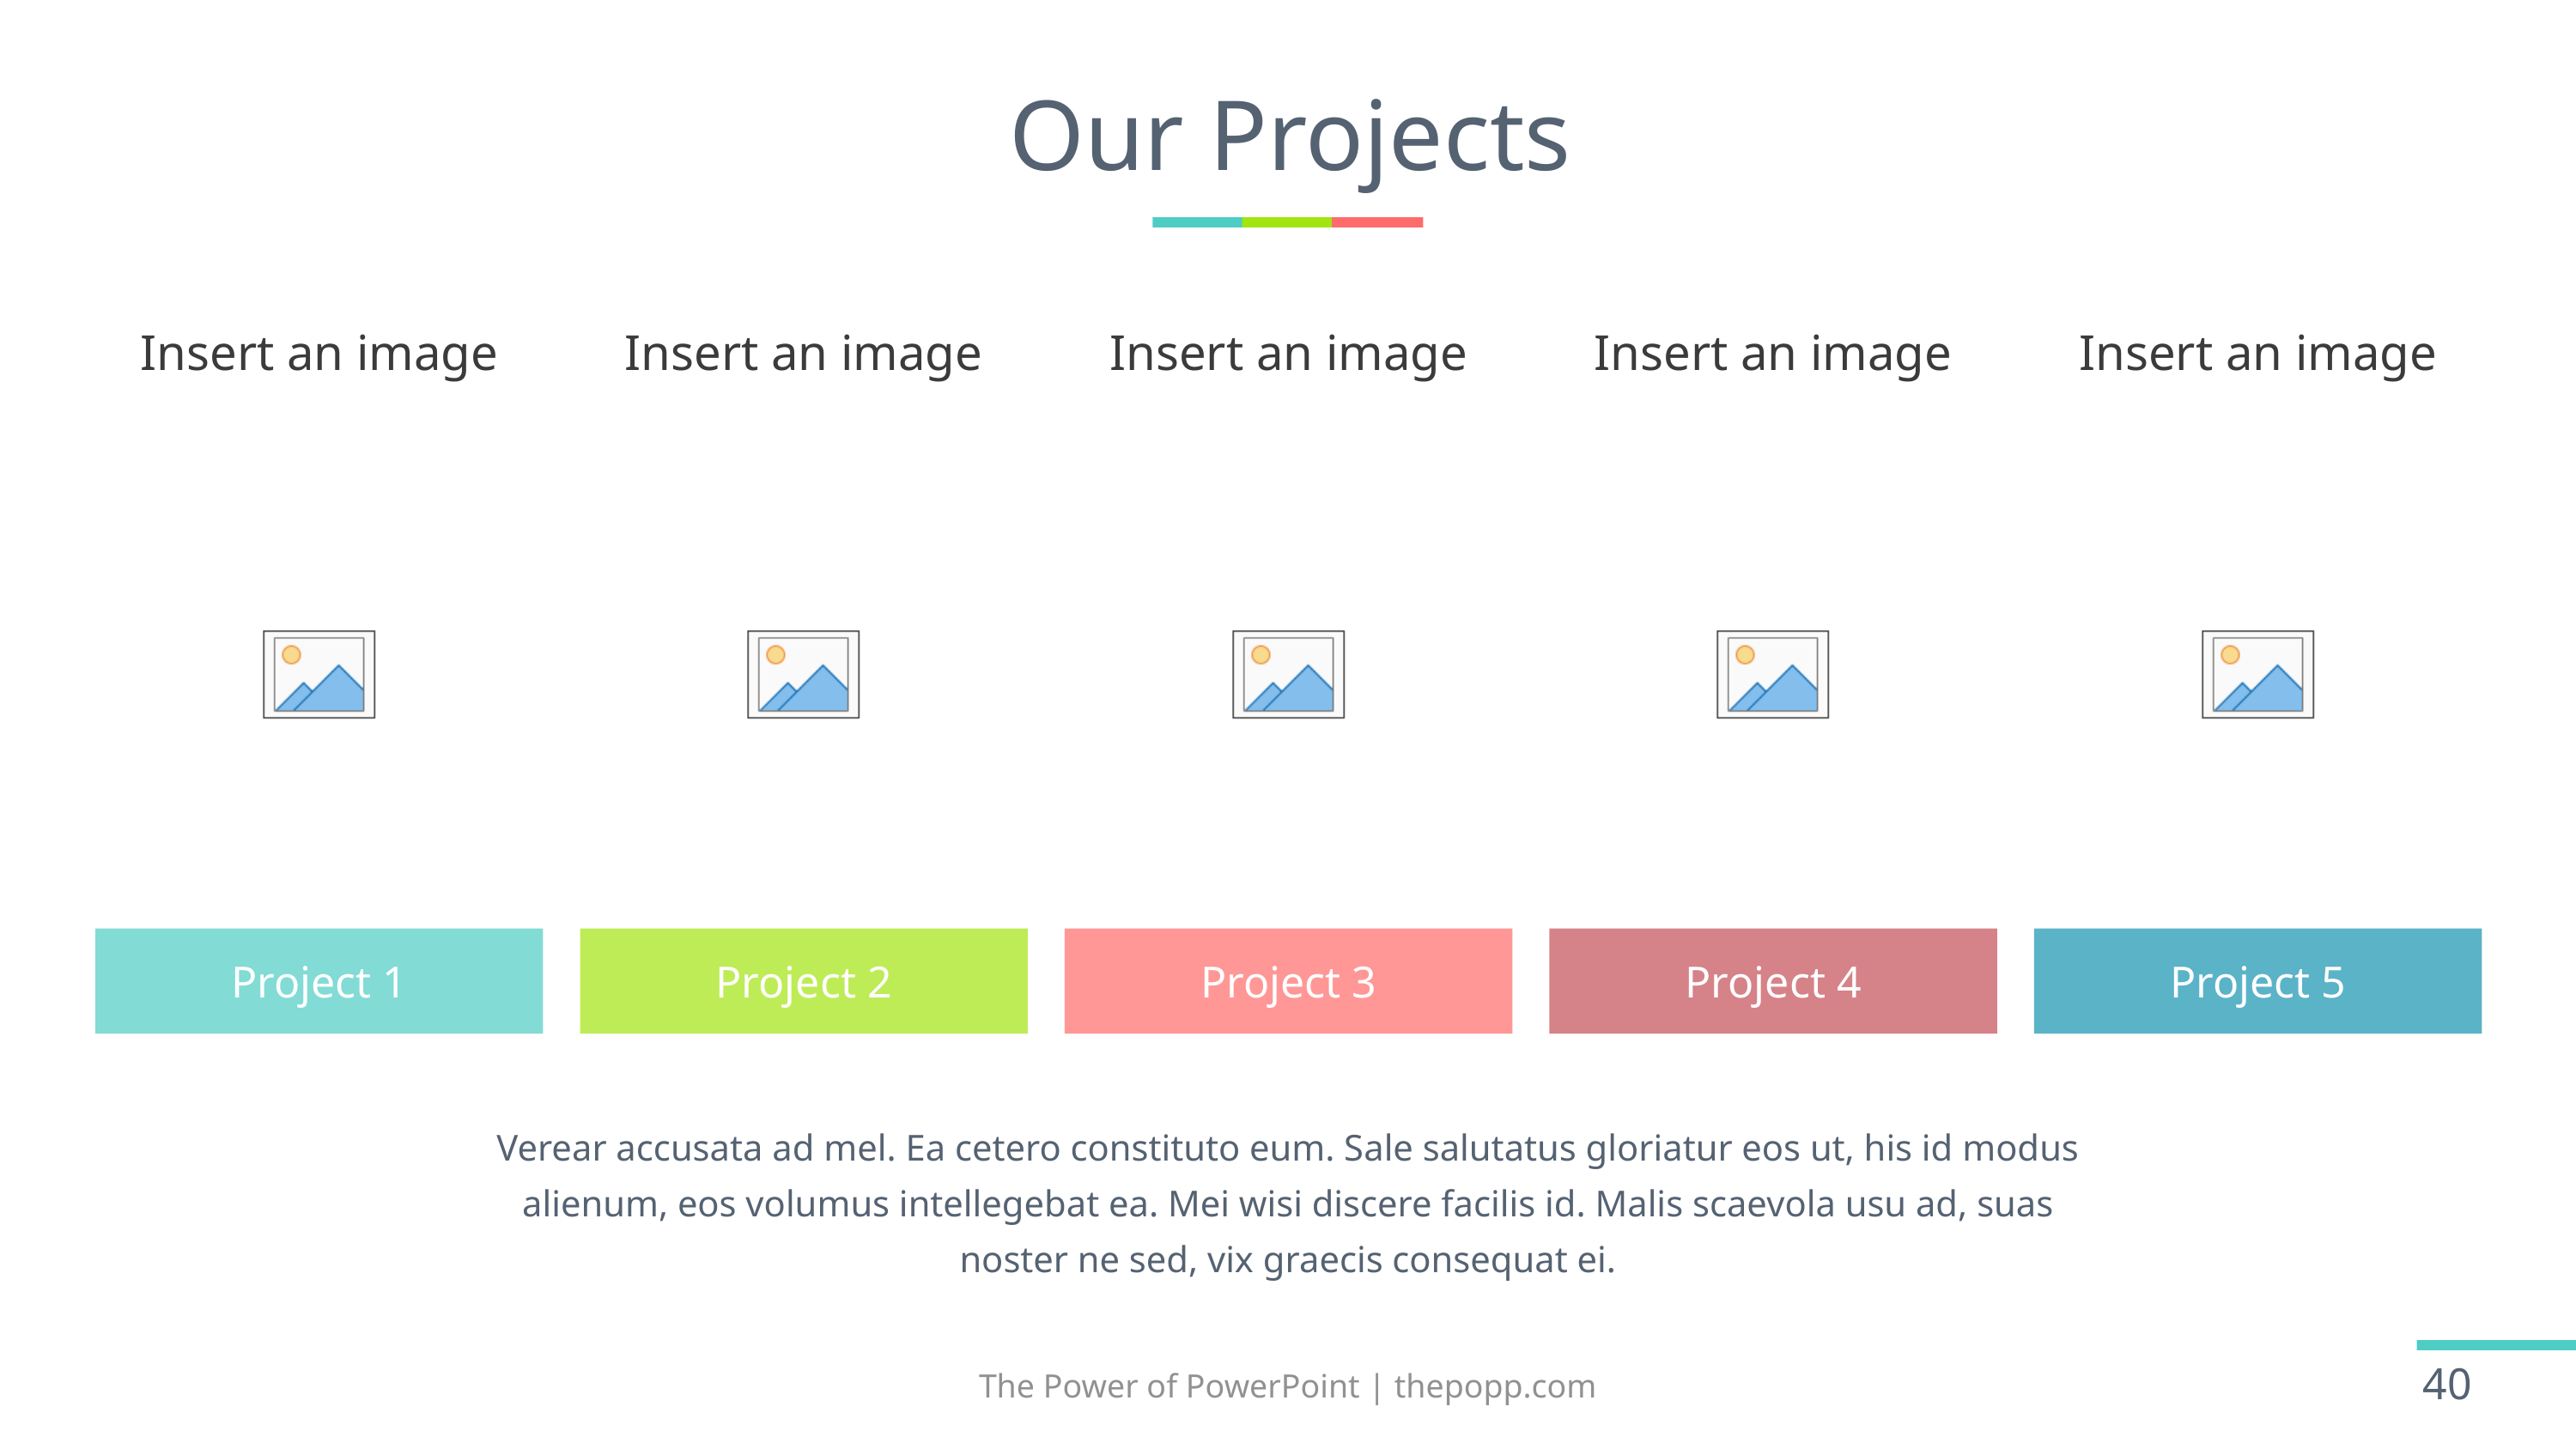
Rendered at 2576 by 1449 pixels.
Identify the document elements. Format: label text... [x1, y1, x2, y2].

picture [1064, 316, 1513, 1034]
list Verear accusata ad mel. Ea cetero constituto eum. Sale salutatus gloriatur eos ut, his id modus alienum, eos volumus intellegebat ea. Mei wisi discere facilis id. Malis scaevola usu ad, suas noster ne sed, vix graecis consequat ei. [450, 1088, 2126, 1304]
picture [2033, 316, 2482, 1034]
title Our Projects [69, 49, 2512, 230]
picture [94, 316, 544, 1034]
footer The Power of PowerPoint | thepopp.com [853, 1349, 1723, 1427]
picture [1549, 316, 1997, 1034]
picture [580, 316, 1028, 1034]
slide_number 40 [2409, 1351, 2576, 1421]
